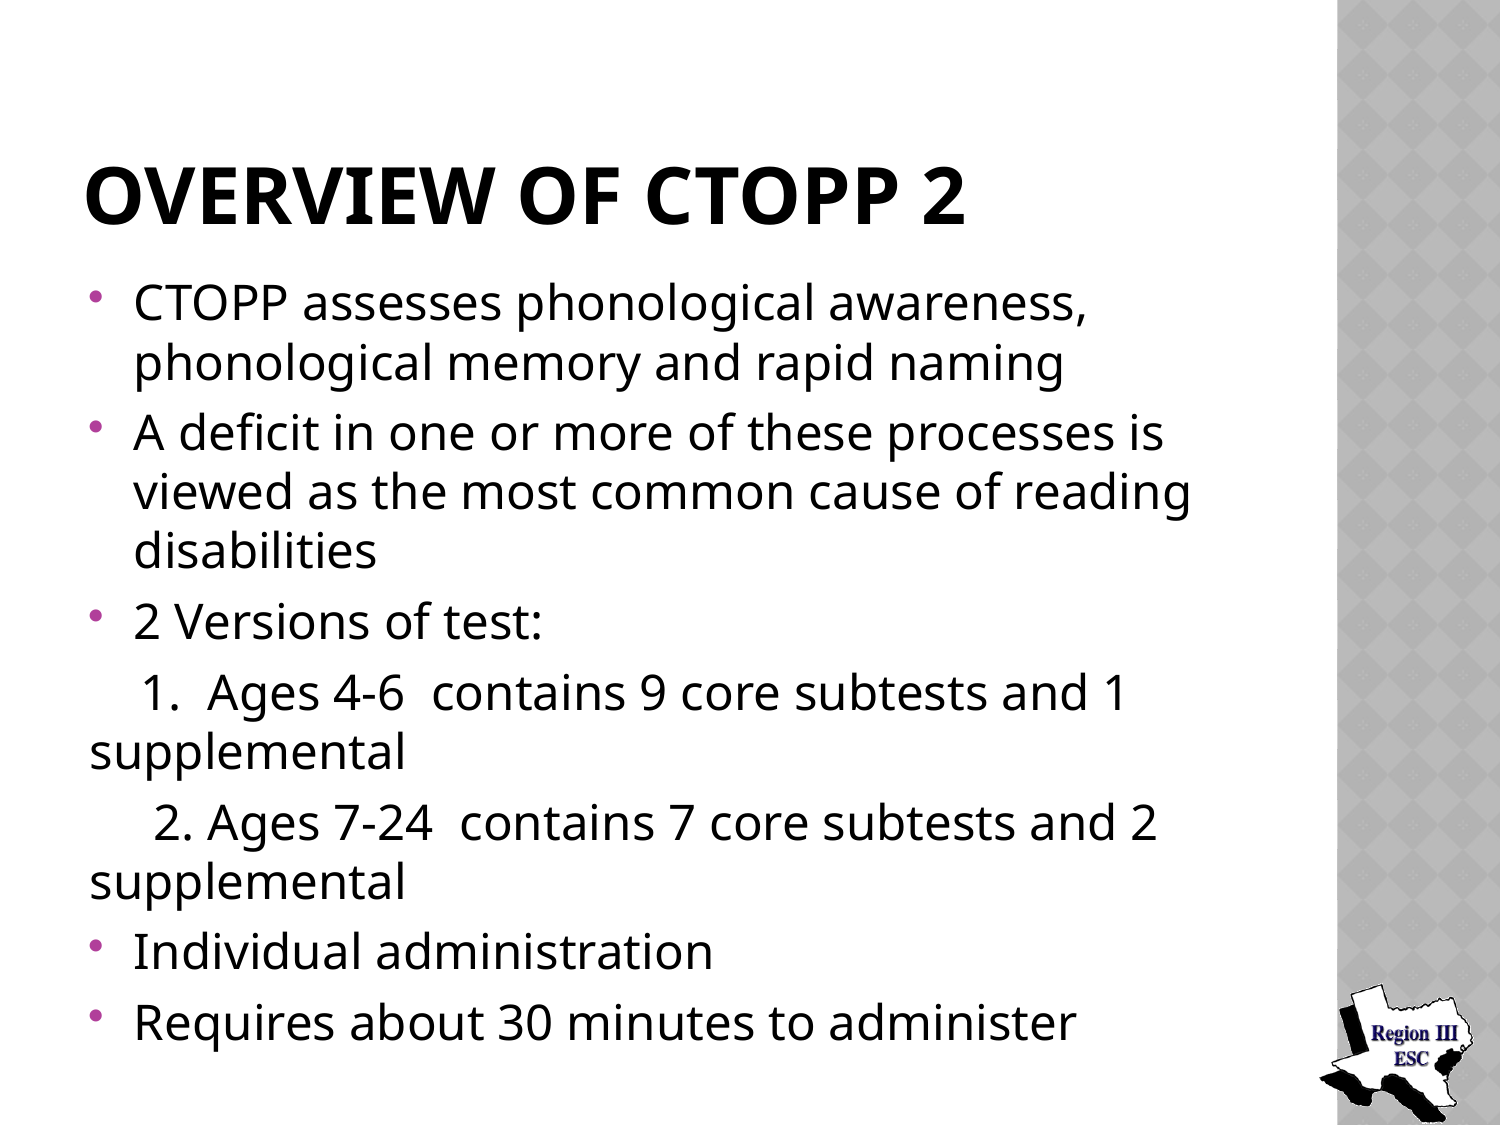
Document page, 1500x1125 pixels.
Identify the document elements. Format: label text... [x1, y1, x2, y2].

title Overview of CTOPP 2 [75, 52, 1263, 240]
list CTOPP assesses phonological awareness, phonological memory and rapid naming A deficit in one or more of these processes is viewed as the most common cause of reading disabilities 2 Versions of test: 1. Ages 4-6 contains 9 core subtests and 1 supplemental 2. Ages 7-24 contains 7 core subtests and 2 supplemental Individual administration Requires about 30 minutes to administer [75, 264, 1263, 1059]
picture [1318, 982, 1476, 1125]
